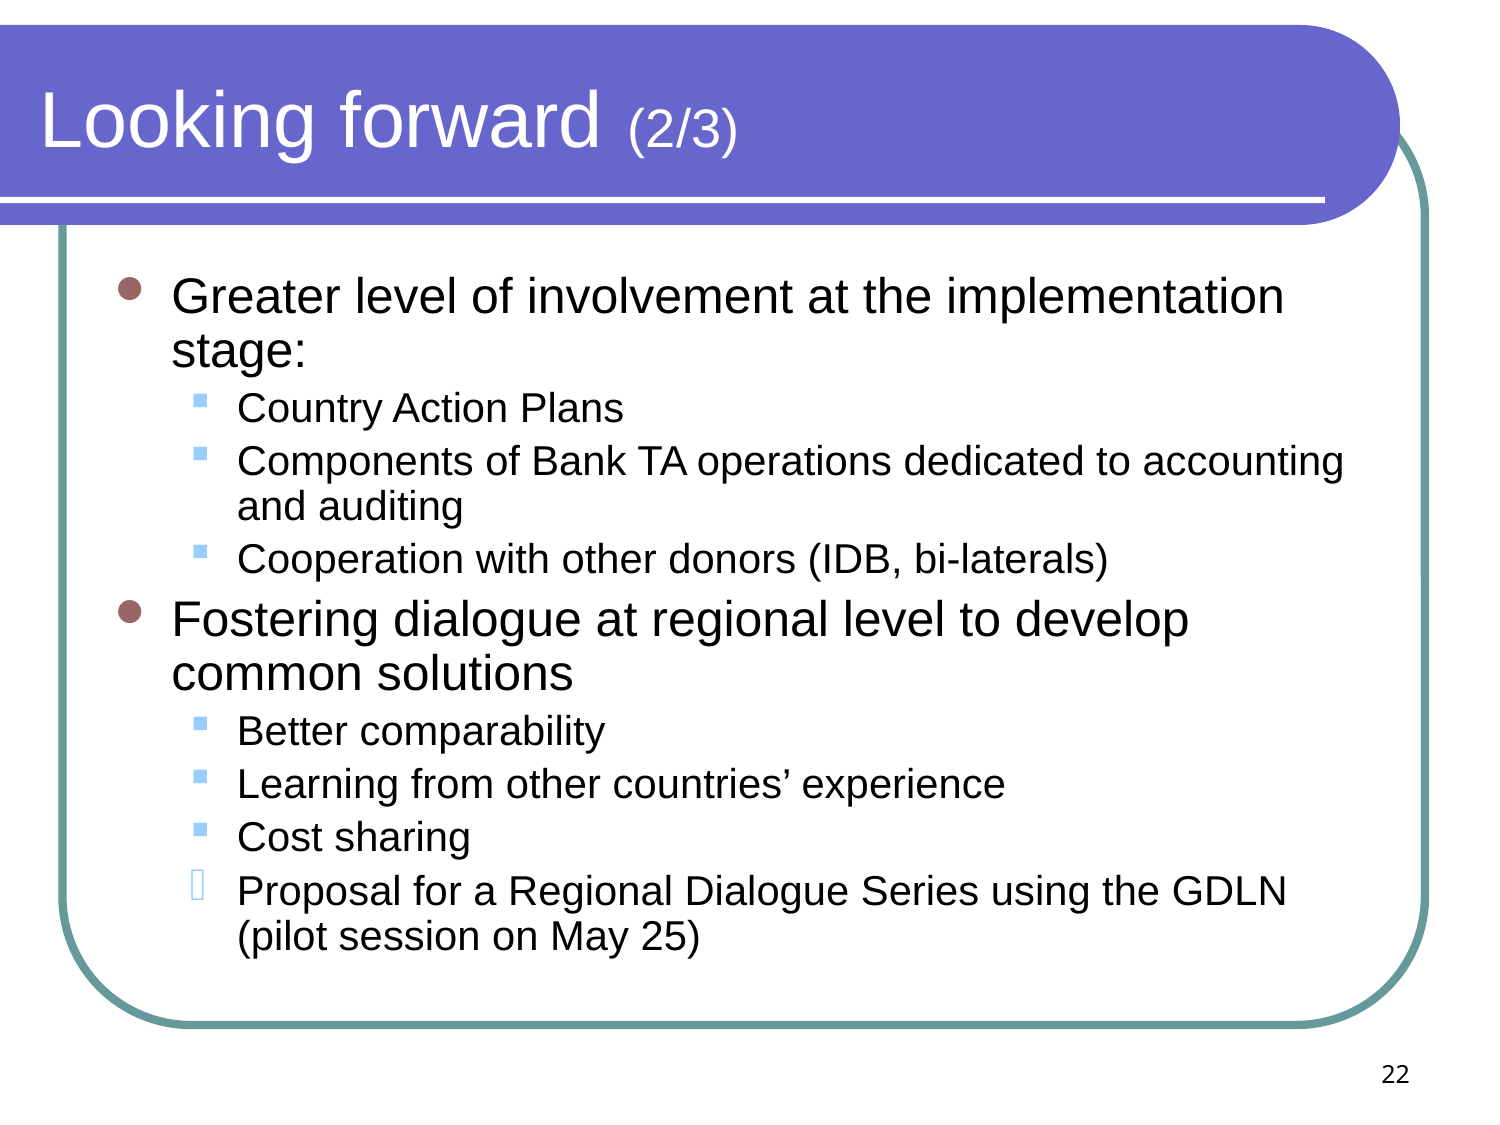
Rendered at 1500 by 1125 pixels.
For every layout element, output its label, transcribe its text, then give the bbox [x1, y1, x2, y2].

title Looking forward (2/3) [24, 37, 1341, 188]
list Greater level of involvement at the implementation stage: Country Action Plans Components of Bank TA operations dedicated to accounting and auditing Cooperation with other donors (IDB, bi-laterals) Fostering dialogue at regional level to develop common solutions Better comparability Learning from other countries’ experience Cost sharing Proposal for a Regional Dialogue Series using the GDLN (pilot session on May 25) [99, 262, 1401, 988]
slide_number 22 [1074, 1024, 1426, 1101]
